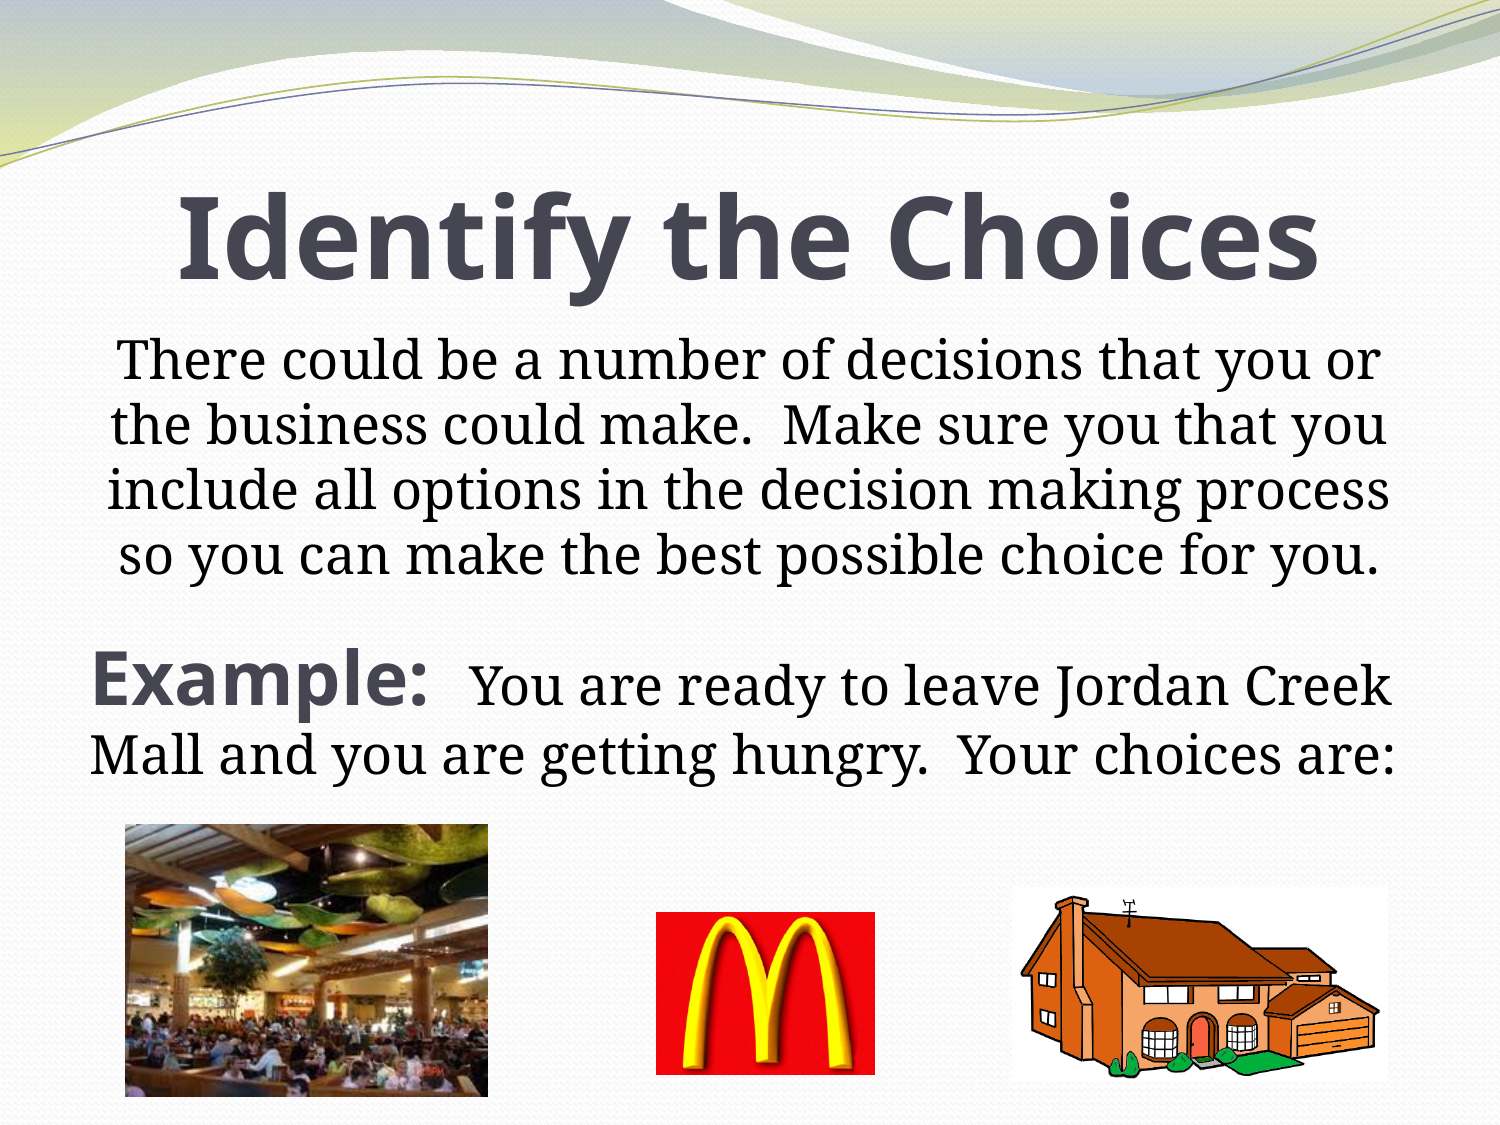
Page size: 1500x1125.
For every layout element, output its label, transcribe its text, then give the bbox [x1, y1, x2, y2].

list There could be a number of decisions that you or the business could make. Make sure you that you include all options in the decision making process so you can make the best possible choice for you. Example: You are ready to leave Jordan Creek Mall and you are getting hungry. Your choices are: [75, 317, 1425, 1075]
picture [124, 824, 488, 1098]
picture [656, 912, 876, 1076]
picture [1012, 887, 1388, 1082]
title Identify the Choices [75, 115, 1425, 303]
